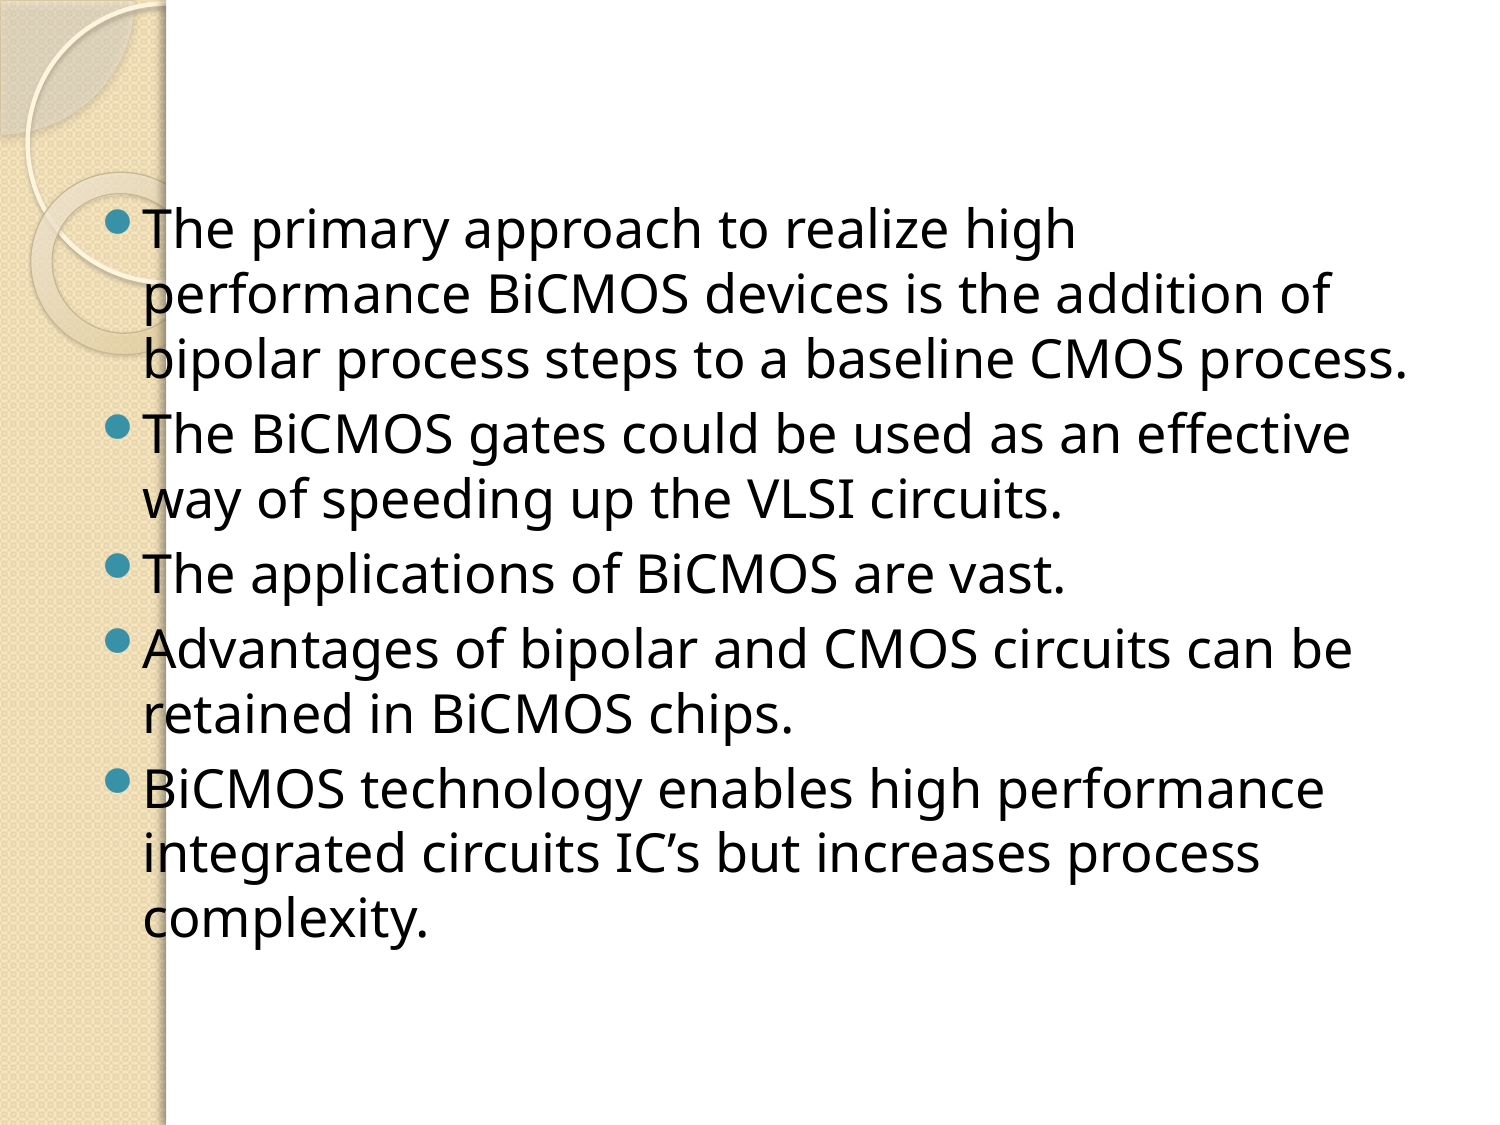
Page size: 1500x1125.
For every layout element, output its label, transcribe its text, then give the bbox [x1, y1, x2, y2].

list The primary approach to realize high performance BiCMOS devices is the addition of bipolar process steps to a baseline CMOS process. The BiCMOS gates could be used as an effective way of speeding up the VLSI circuits. The applications of BiCMOS are vast. Advantages of bipolar and CMOS circuits can be retained in BiCMOS chips. BiCMOS technology enables high performance integrated circuits IC’s but increases process complexity. [75, 187, 1425, 1005]
